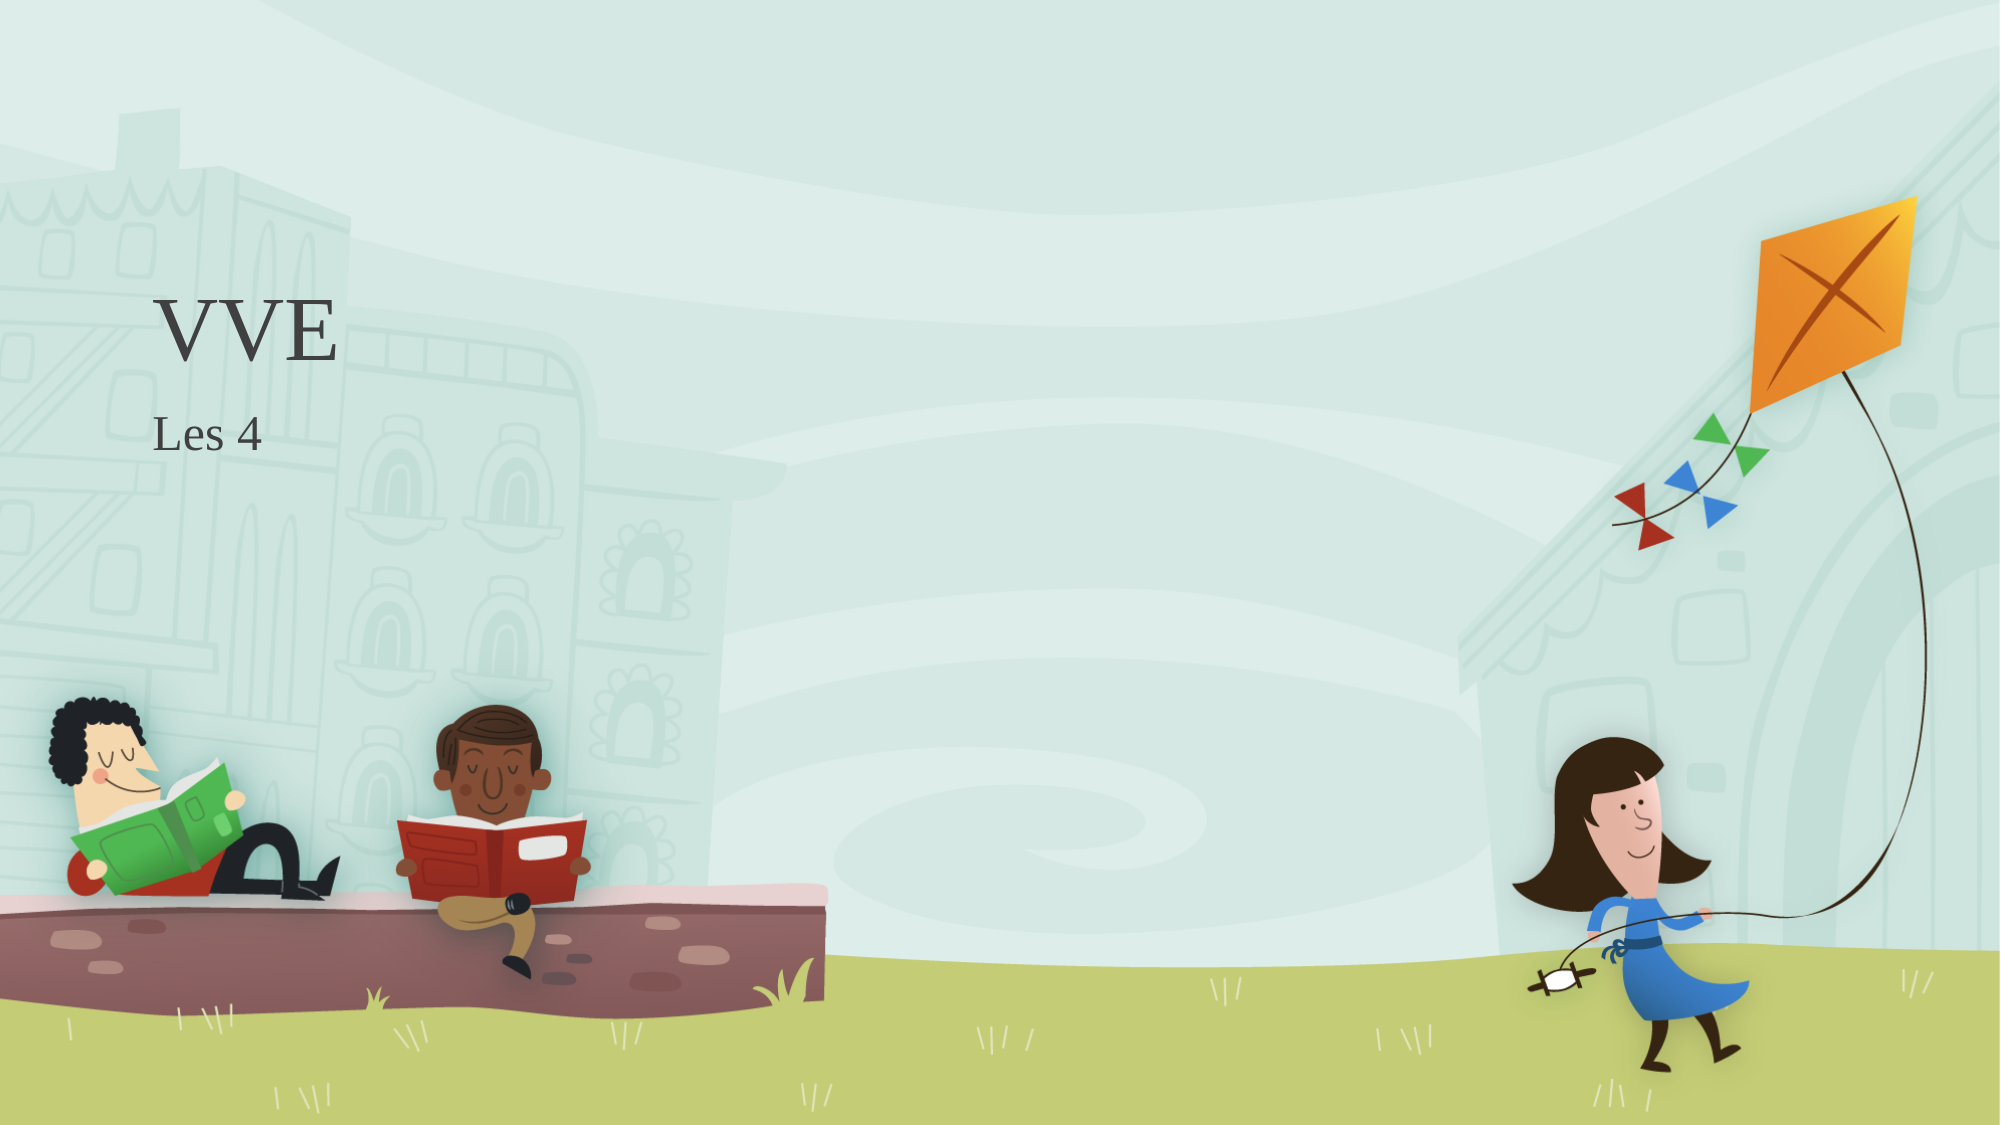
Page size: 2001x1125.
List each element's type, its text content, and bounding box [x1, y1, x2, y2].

picture [0, 0, 2000, 1125]
subtitle Les 4 [137, 399, 1300, 550]
title VVE [137, 87, 1525, 388]
